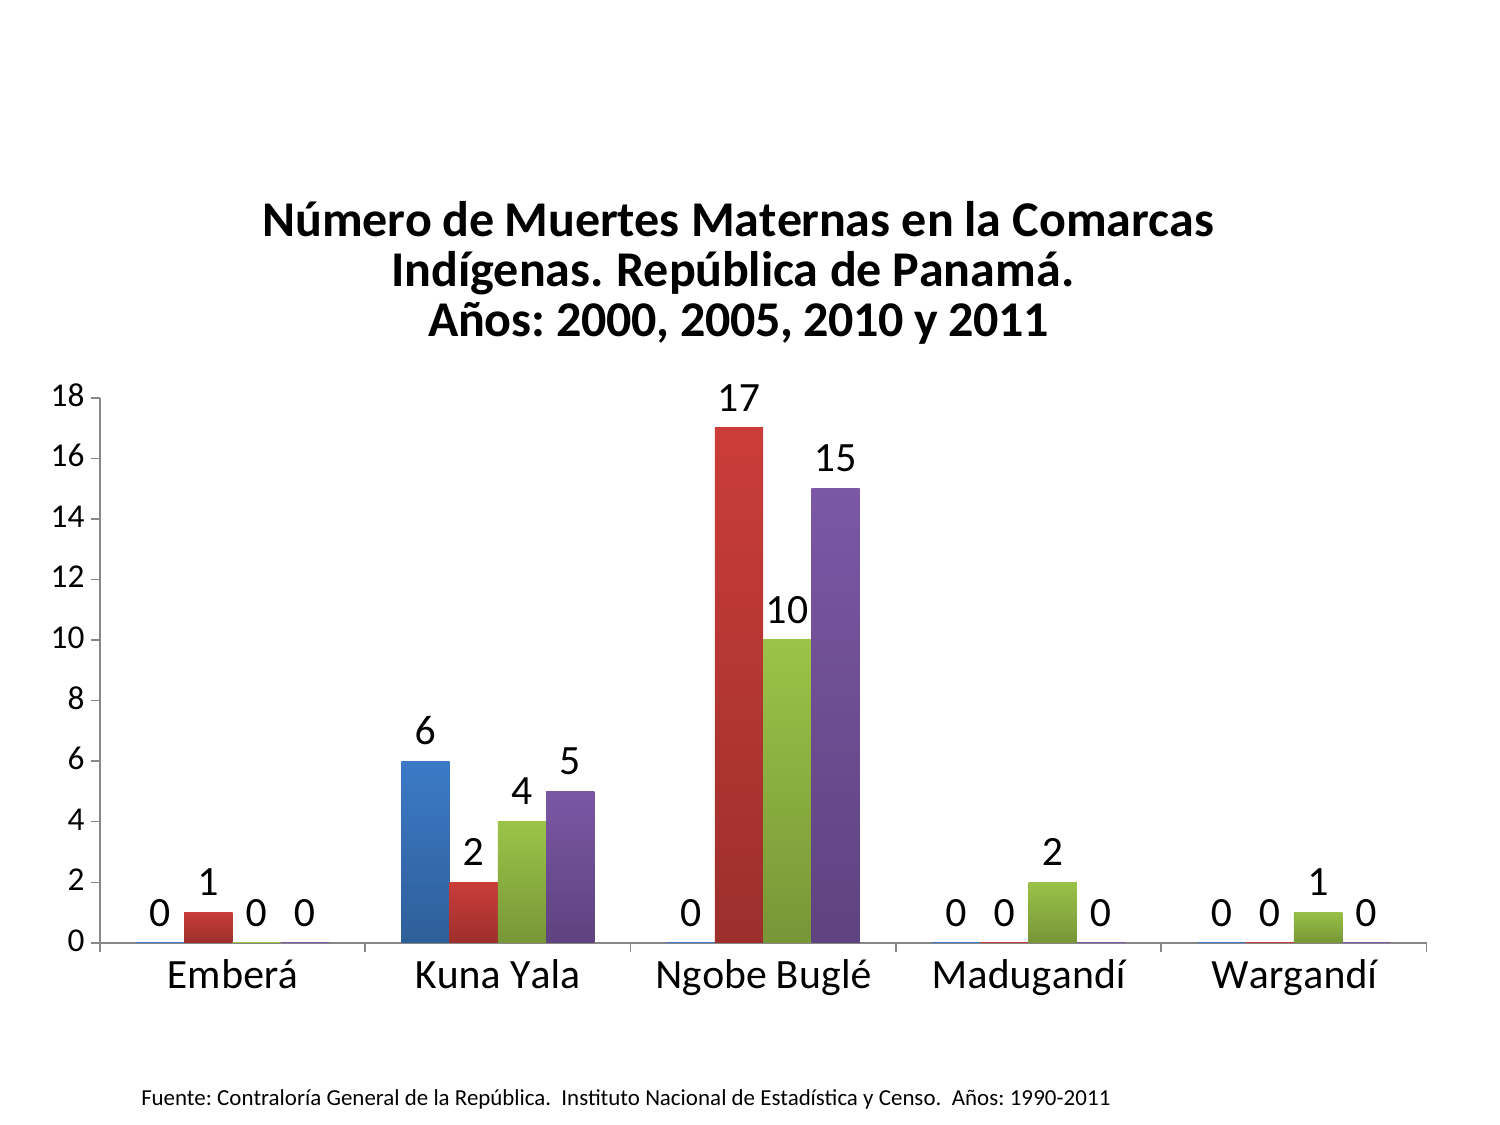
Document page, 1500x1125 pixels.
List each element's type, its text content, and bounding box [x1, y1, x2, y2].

text_box Fuente: Contraloría General de la República. Instituto Nacional de Estadística y Censo. Años: 1990-2011 [126, 1074, 1129, 1125]
chart [21, 158, 1456, 1018]
